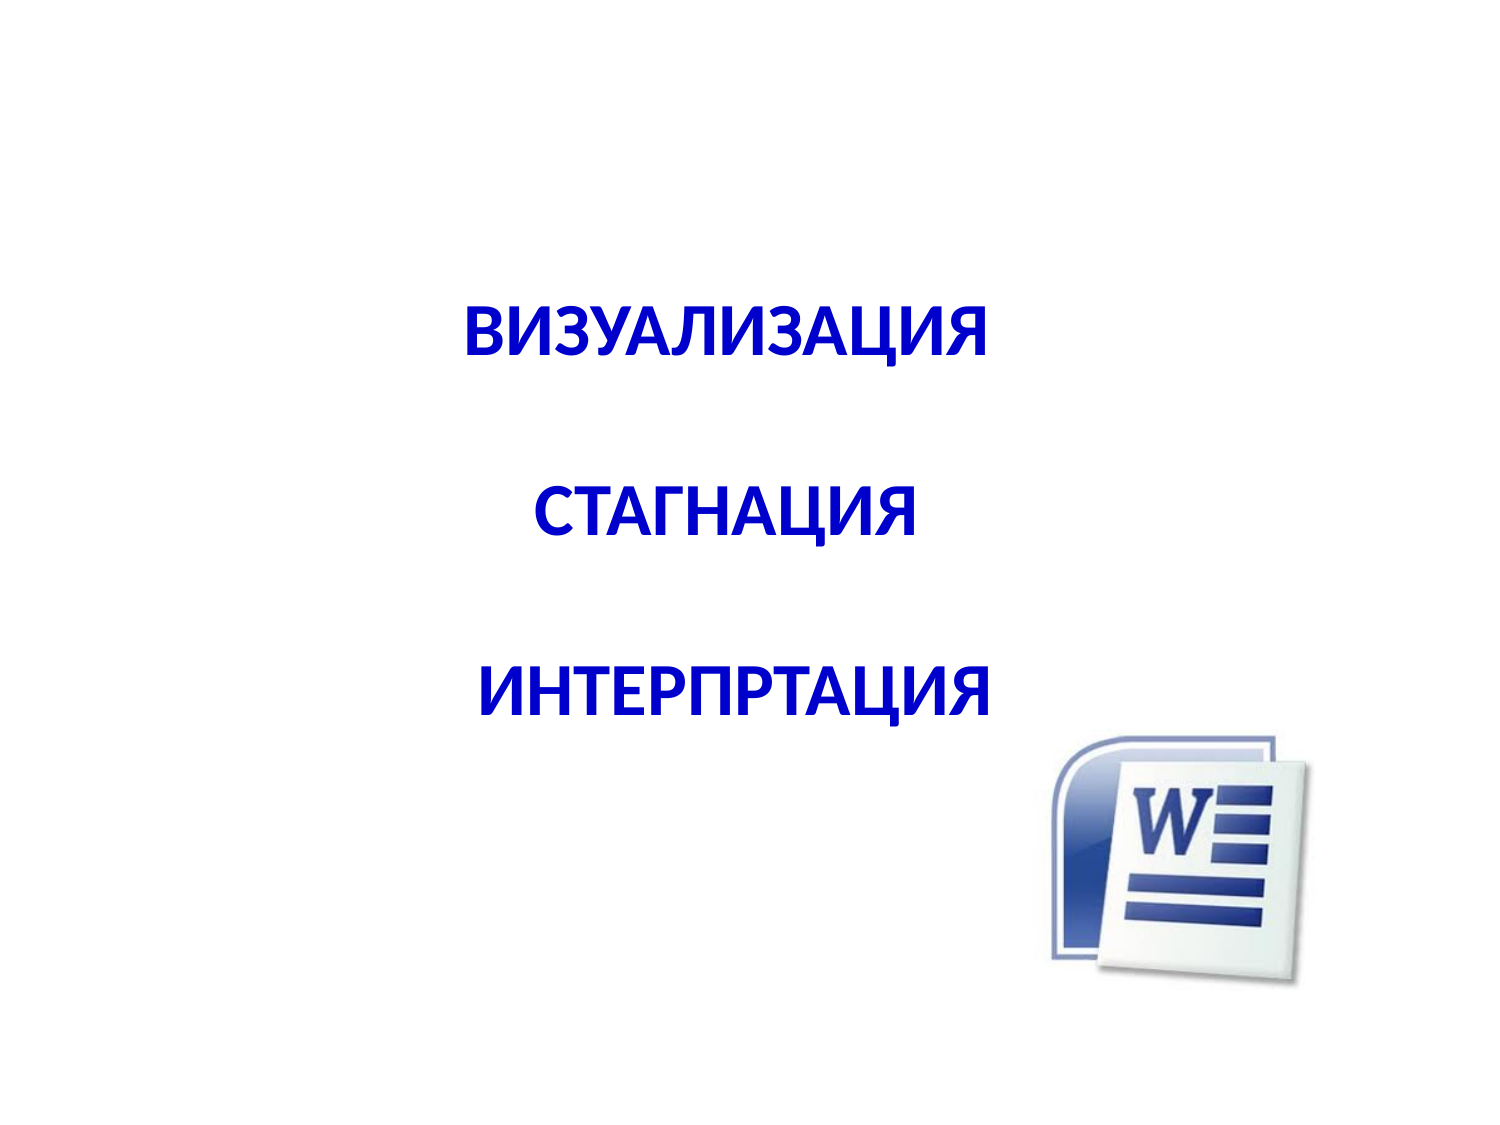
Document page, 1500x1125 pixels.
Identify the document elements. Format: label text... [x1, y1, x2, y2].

picture [1034, 729, 1335, 993]
text_box ВИЗУАЛИЗАЦИЯ СТАГНАЦИЯ ИНТЕРПРТАЦИЯ [88, 247, 1382, 584]
